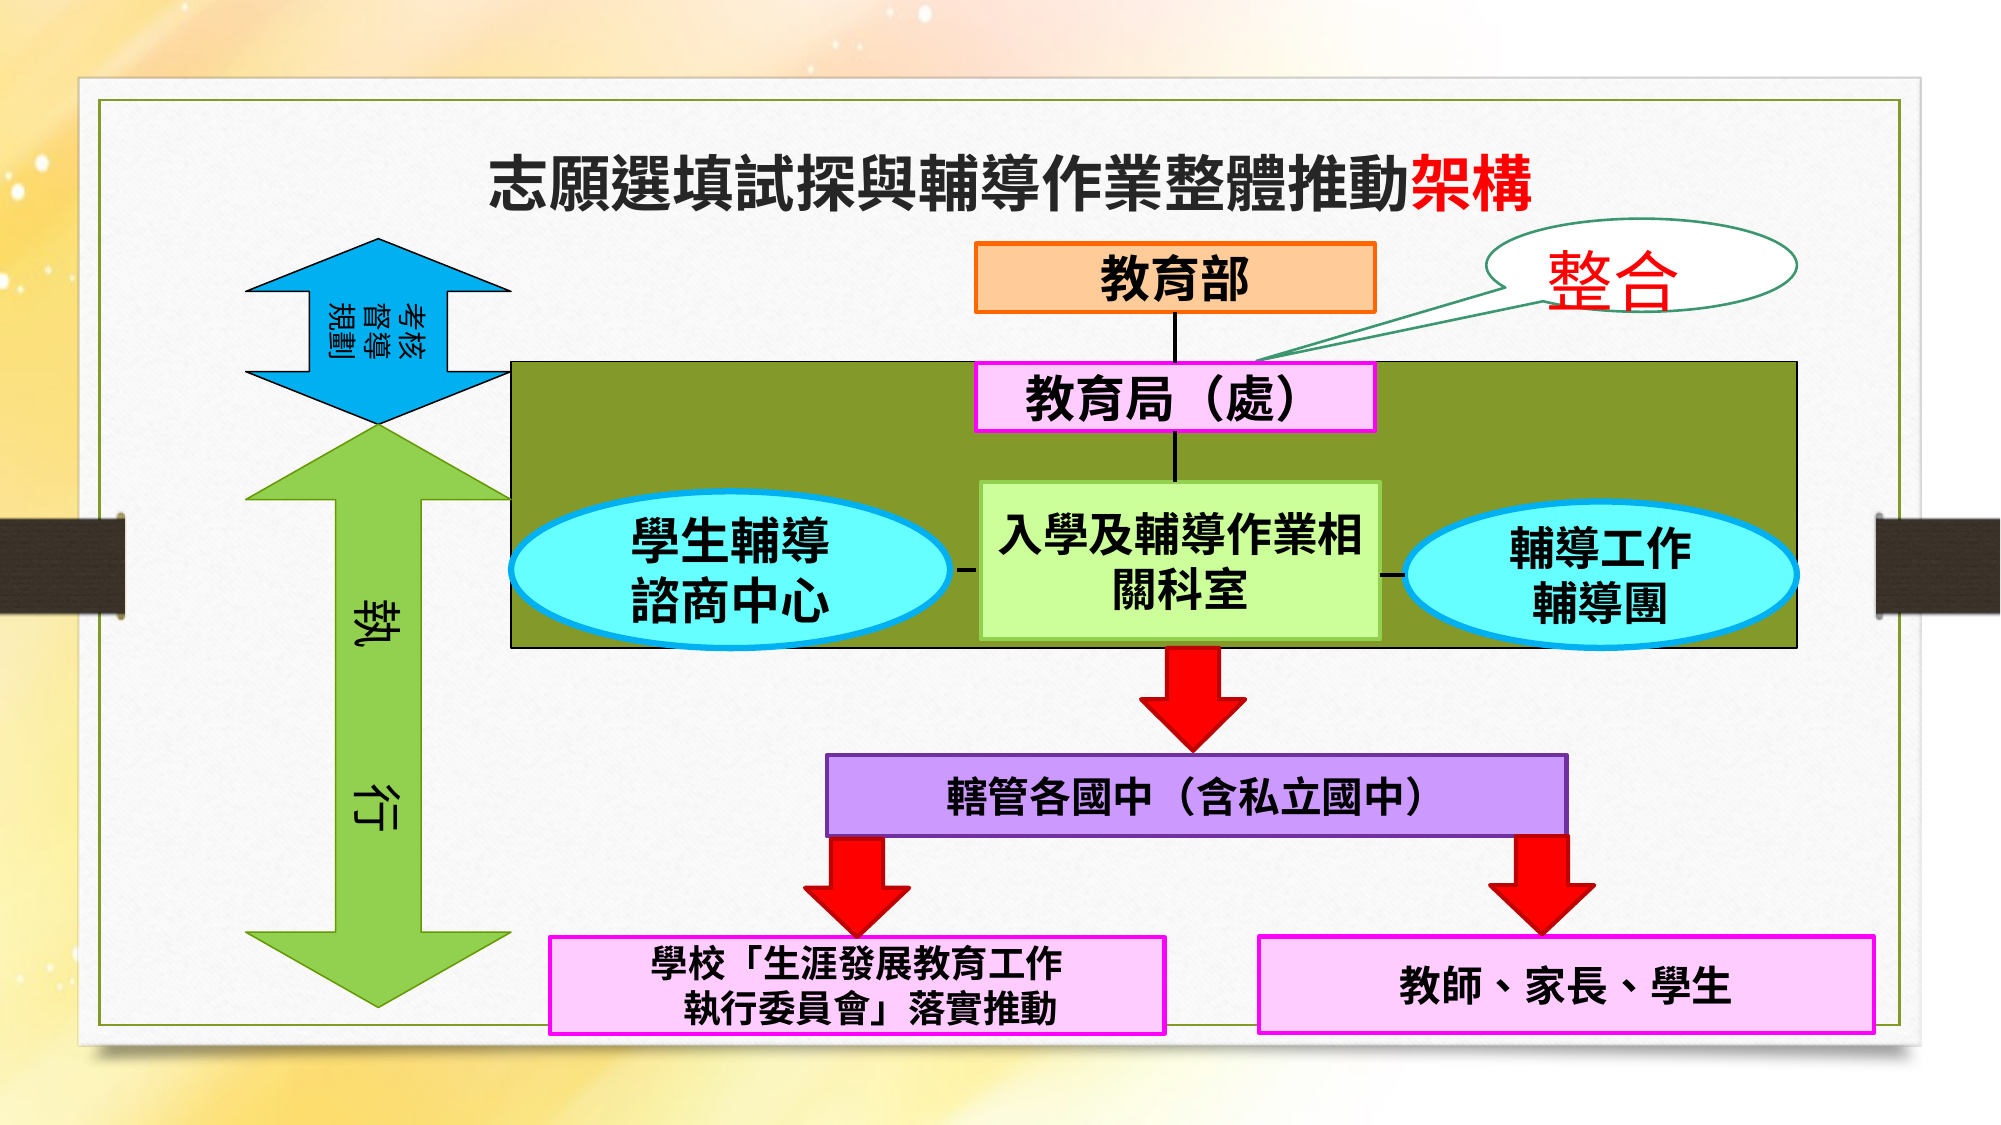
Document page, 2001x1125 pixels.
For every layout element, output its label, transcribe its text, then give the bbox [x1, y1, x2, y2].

picture [0, 0, 2001, 1125]
title 志願選填試探與輔導作業整體推動架構 [126, 137, 1895, 301]
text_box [245, 218, 1875, 1034]
